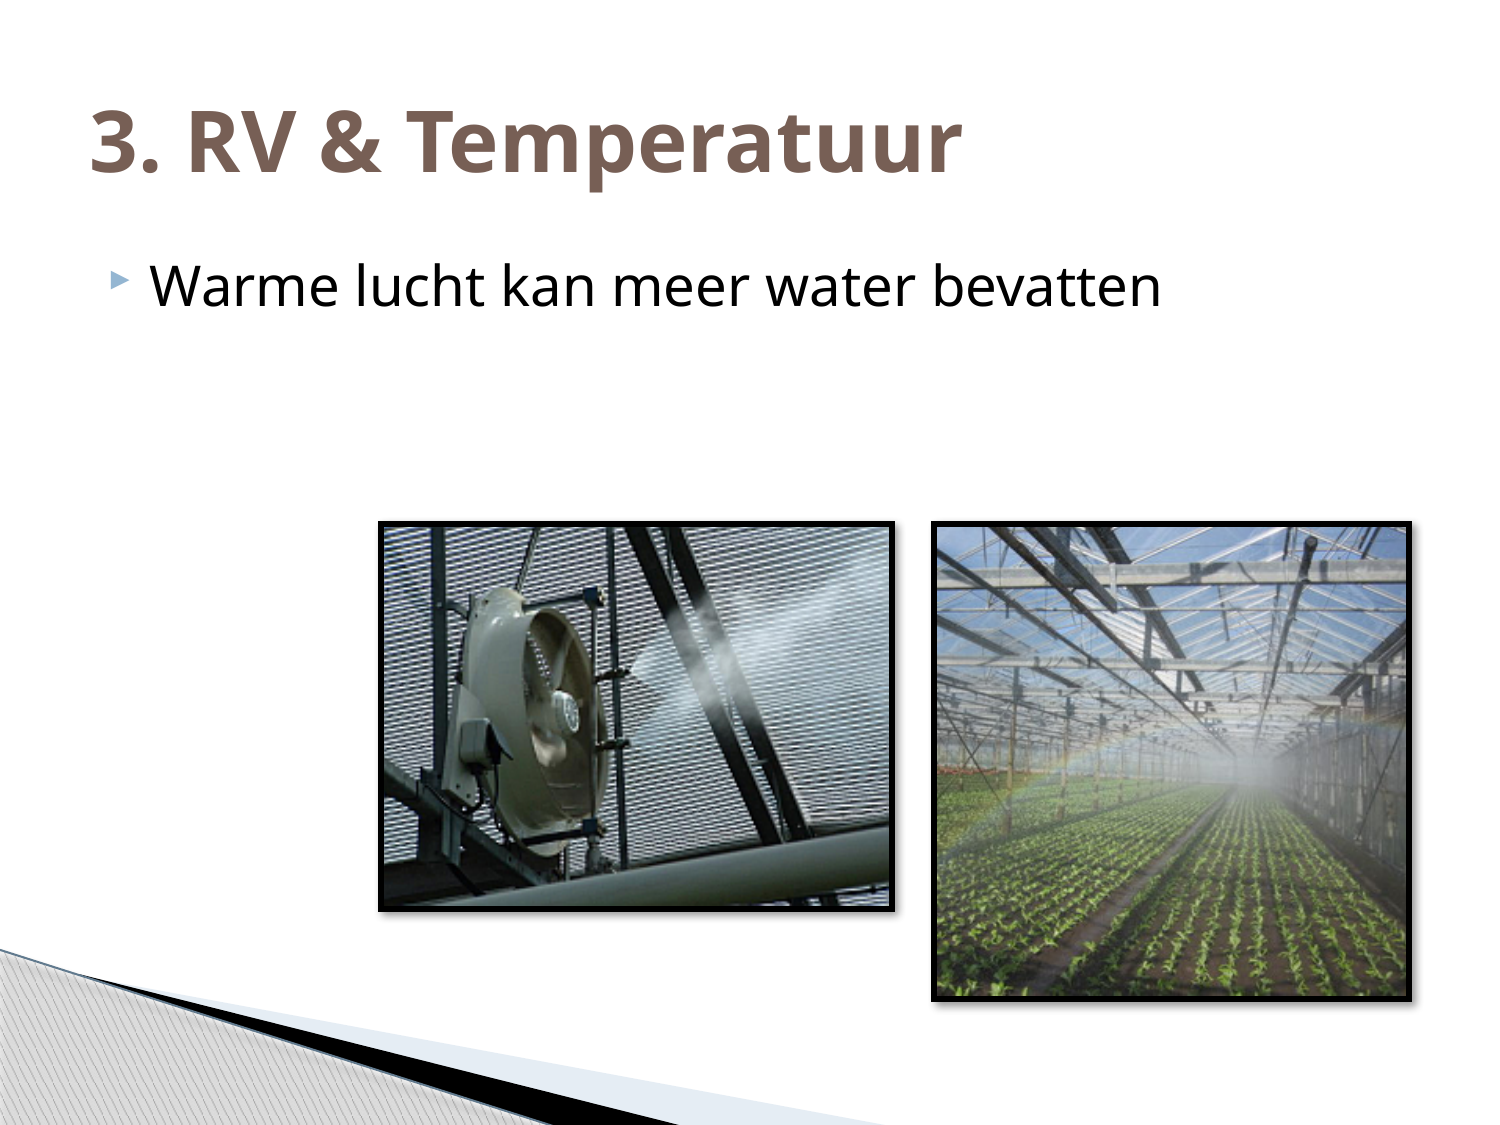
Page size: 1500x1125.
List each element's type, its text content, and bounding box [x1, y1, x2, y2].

picture [383, 526, 889, 906]
picture [936, 526, 1407, 996]
title 3. RV & Temperatuur [75, 45, 1425, 233]
list Warme lucht kan meer water bevatten [75, 243, 1425, 986]
